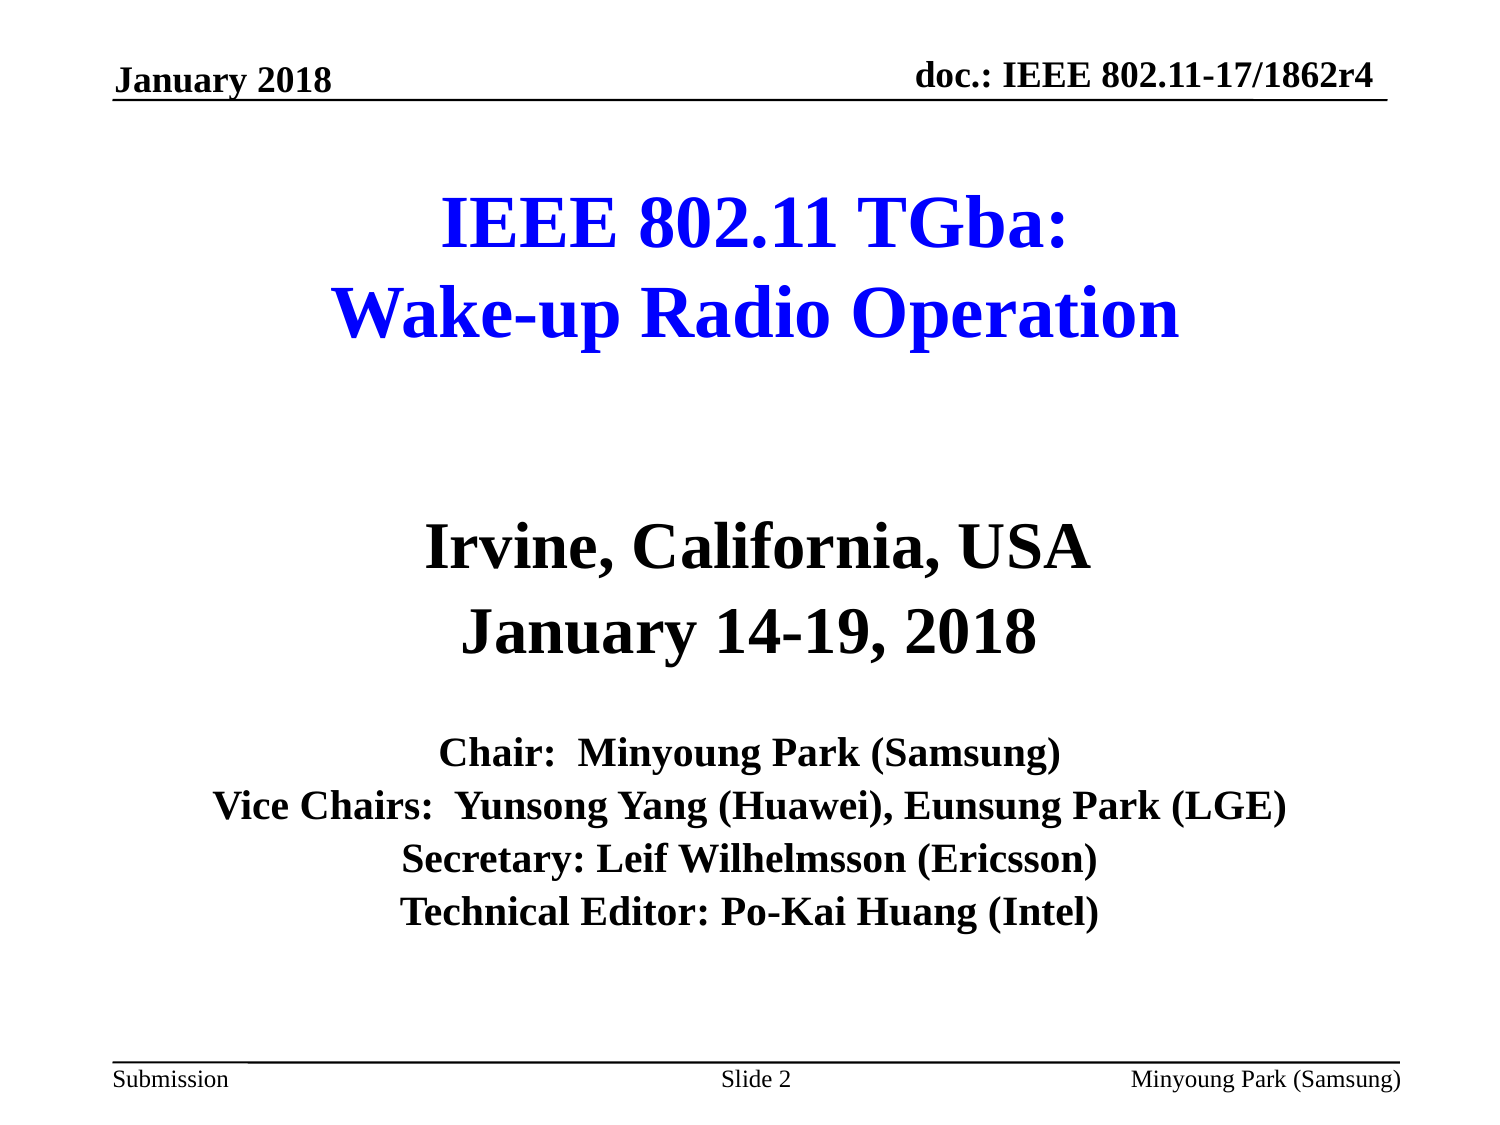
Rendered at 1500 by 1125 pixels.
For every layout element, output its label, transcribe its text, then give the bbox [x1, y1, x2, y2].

title IEEE 802.11 TGba: Wake-up Radio Operation [117, 175, 1393, 351]
footer Minyoung Park (Samsung) [949, 1061, 1402, 1093]
list Irvine, California, USA January 14-19, 2018 Chair: Minyoung Park (Samsung) Vice Chairs: Yunsong Yang (Huawei), Eunsung Park (LGE) Secretary: Leif Wilhelmsson (Ericsson) Technical Editor: Po-Kai Huang (Intel) [112, 324, 1388, 1000]
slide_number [114, 54, 335, 101]
slide_number Slide 2 [712, 1061, 800, 1093]
